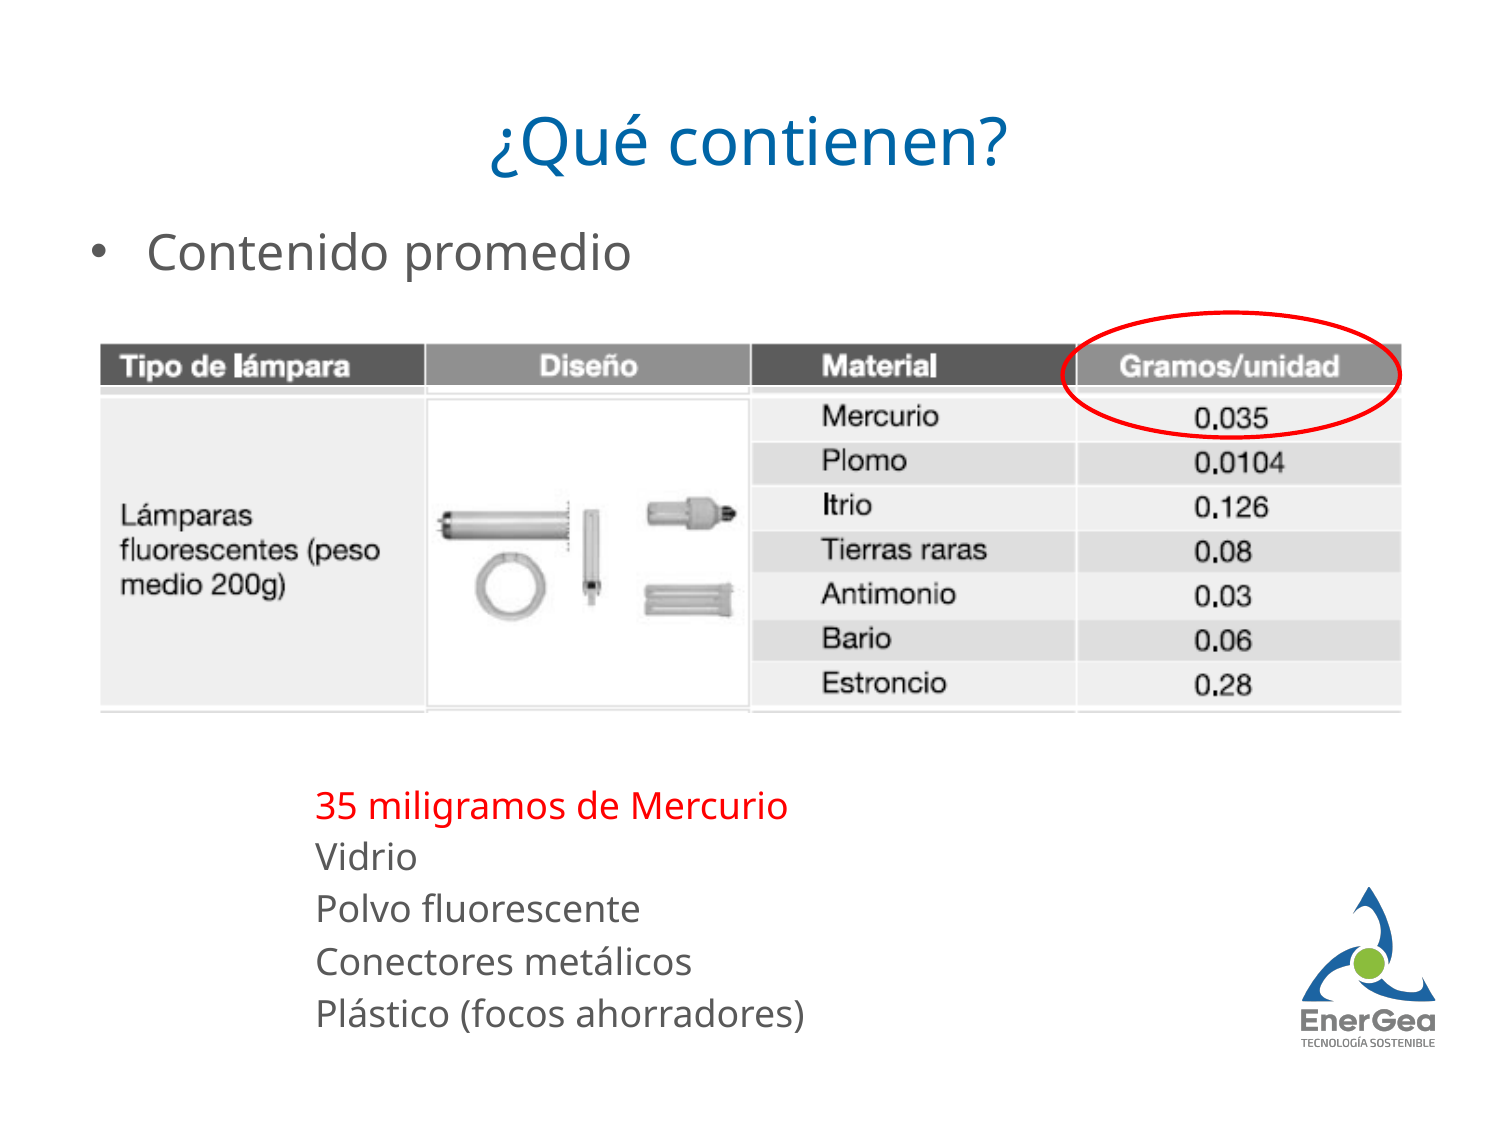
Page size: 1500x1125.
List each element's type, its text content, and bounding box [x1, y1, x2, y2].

text_box [1129, 310, 1334, 323]
list 35 miligramos de Mercurio [300, 774, 888, 824]
text_box Contenido promedio [75, 212, 1250, 305]
picture [99, 387, 1413, 713]
text_box Vidrio Polvo fluorescente Conectores metálicos Plástico (focos ahorradores) [299, 824, 1050, 1050]
picture [99, 324, 1413, 385]
picture [1299, 887, 1436, 1050]
title ¿Qué contienen? [75, 45, 1425, 233]
